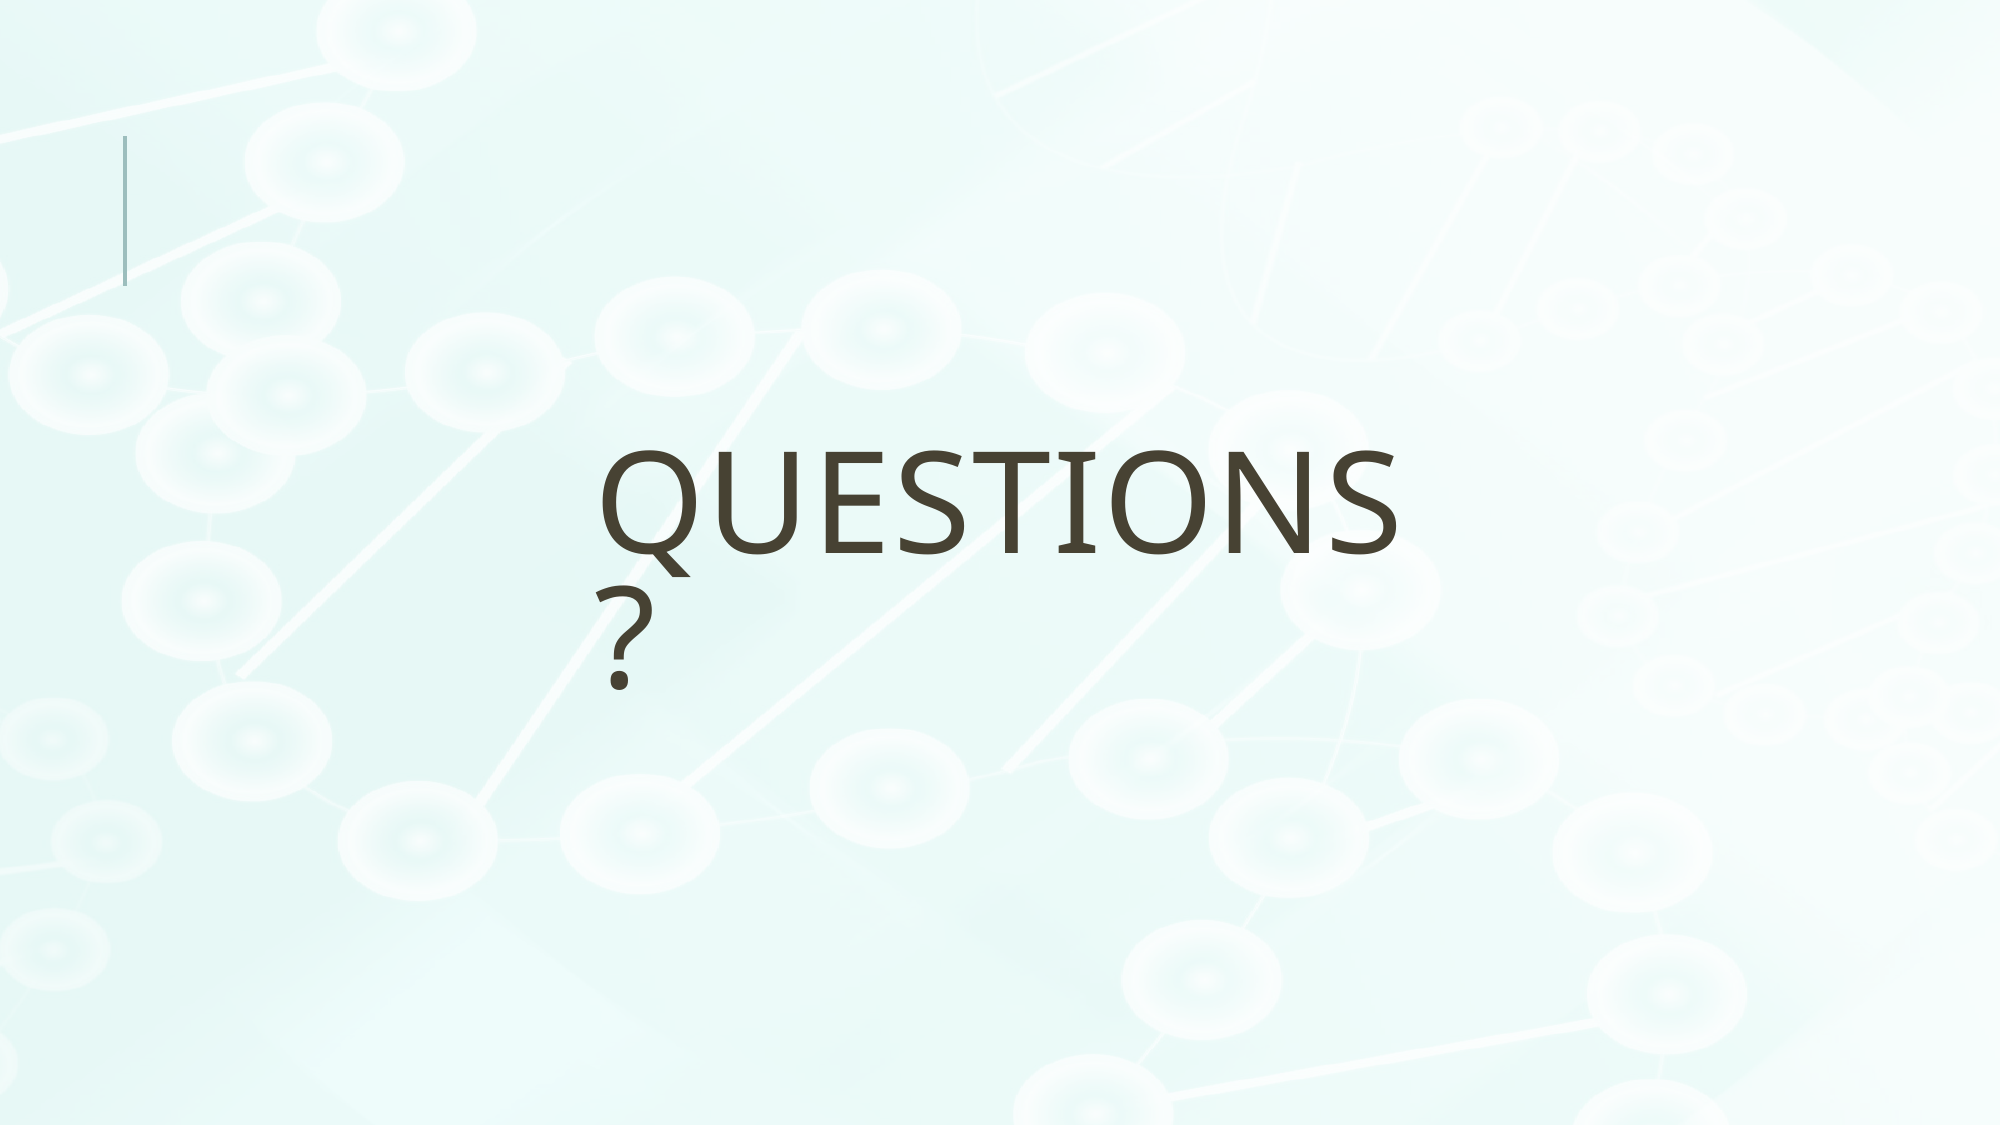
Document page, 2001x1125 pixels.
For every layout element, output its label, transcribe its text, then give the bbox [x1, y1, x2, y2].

title Questions? [579, 436, 1444, 725]
